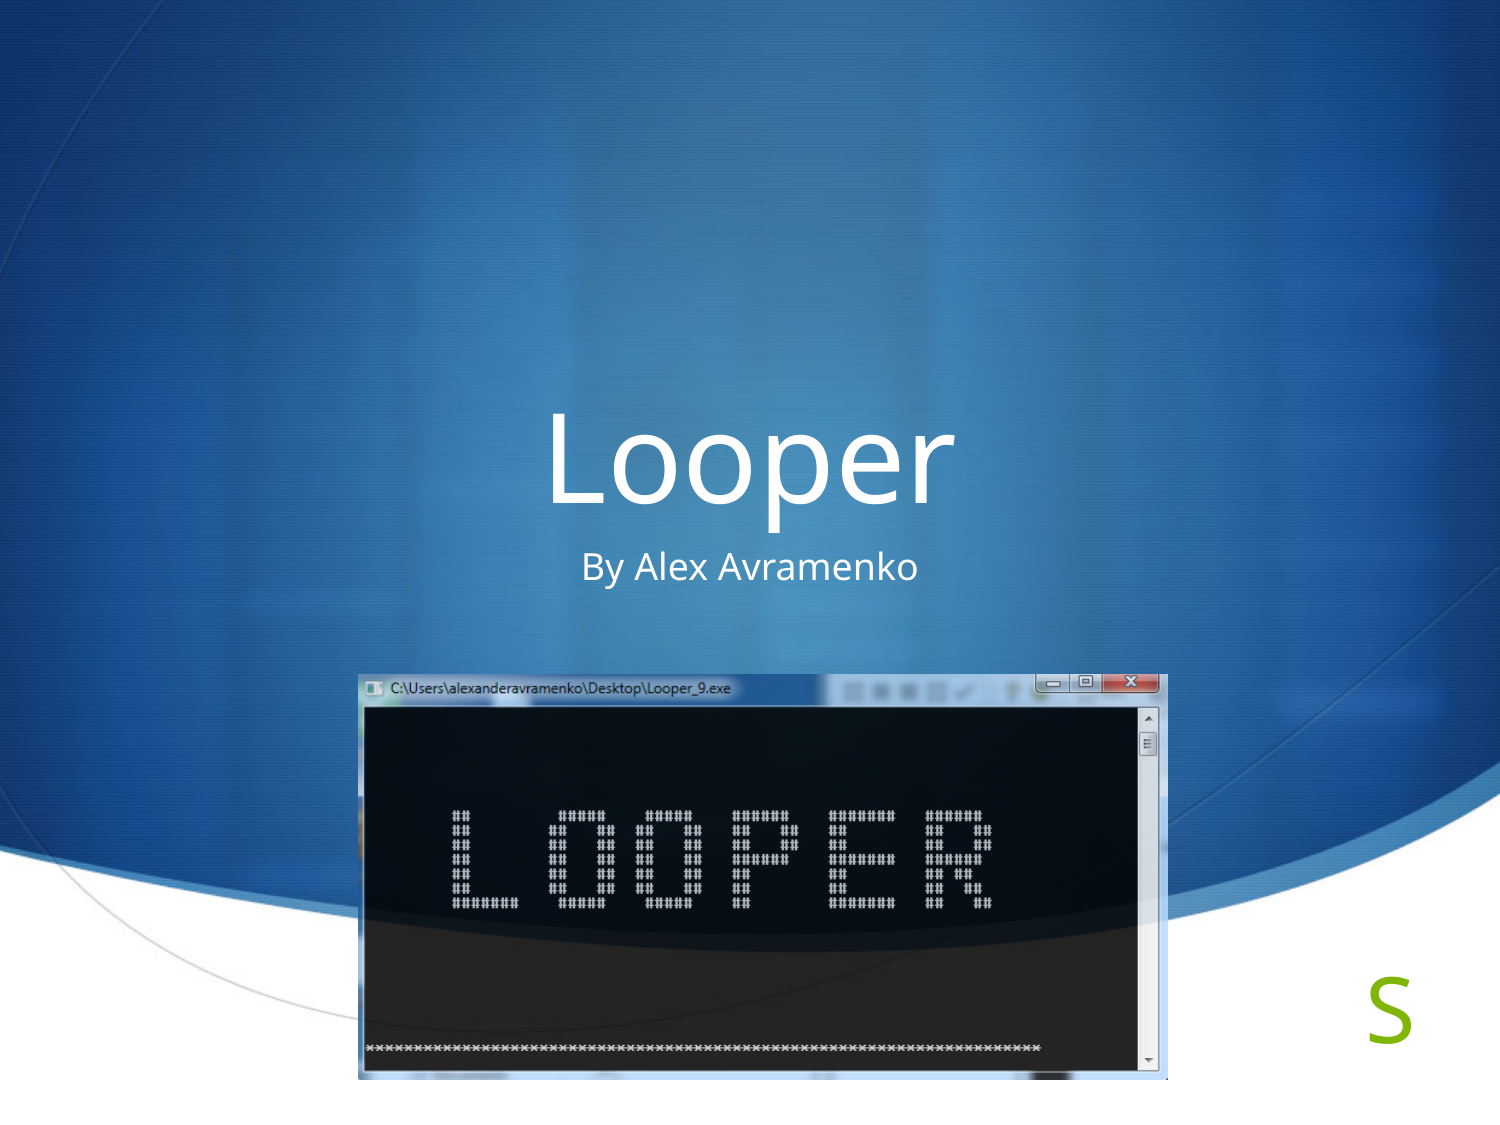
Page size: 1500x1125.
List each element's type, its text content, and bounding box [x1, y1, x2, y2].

picture [0, 0, 1500, 1125]
title Looper [75, 212, 1425, 529]
subtitle By Alex Avramenko [75, 542, 1425, 718]
